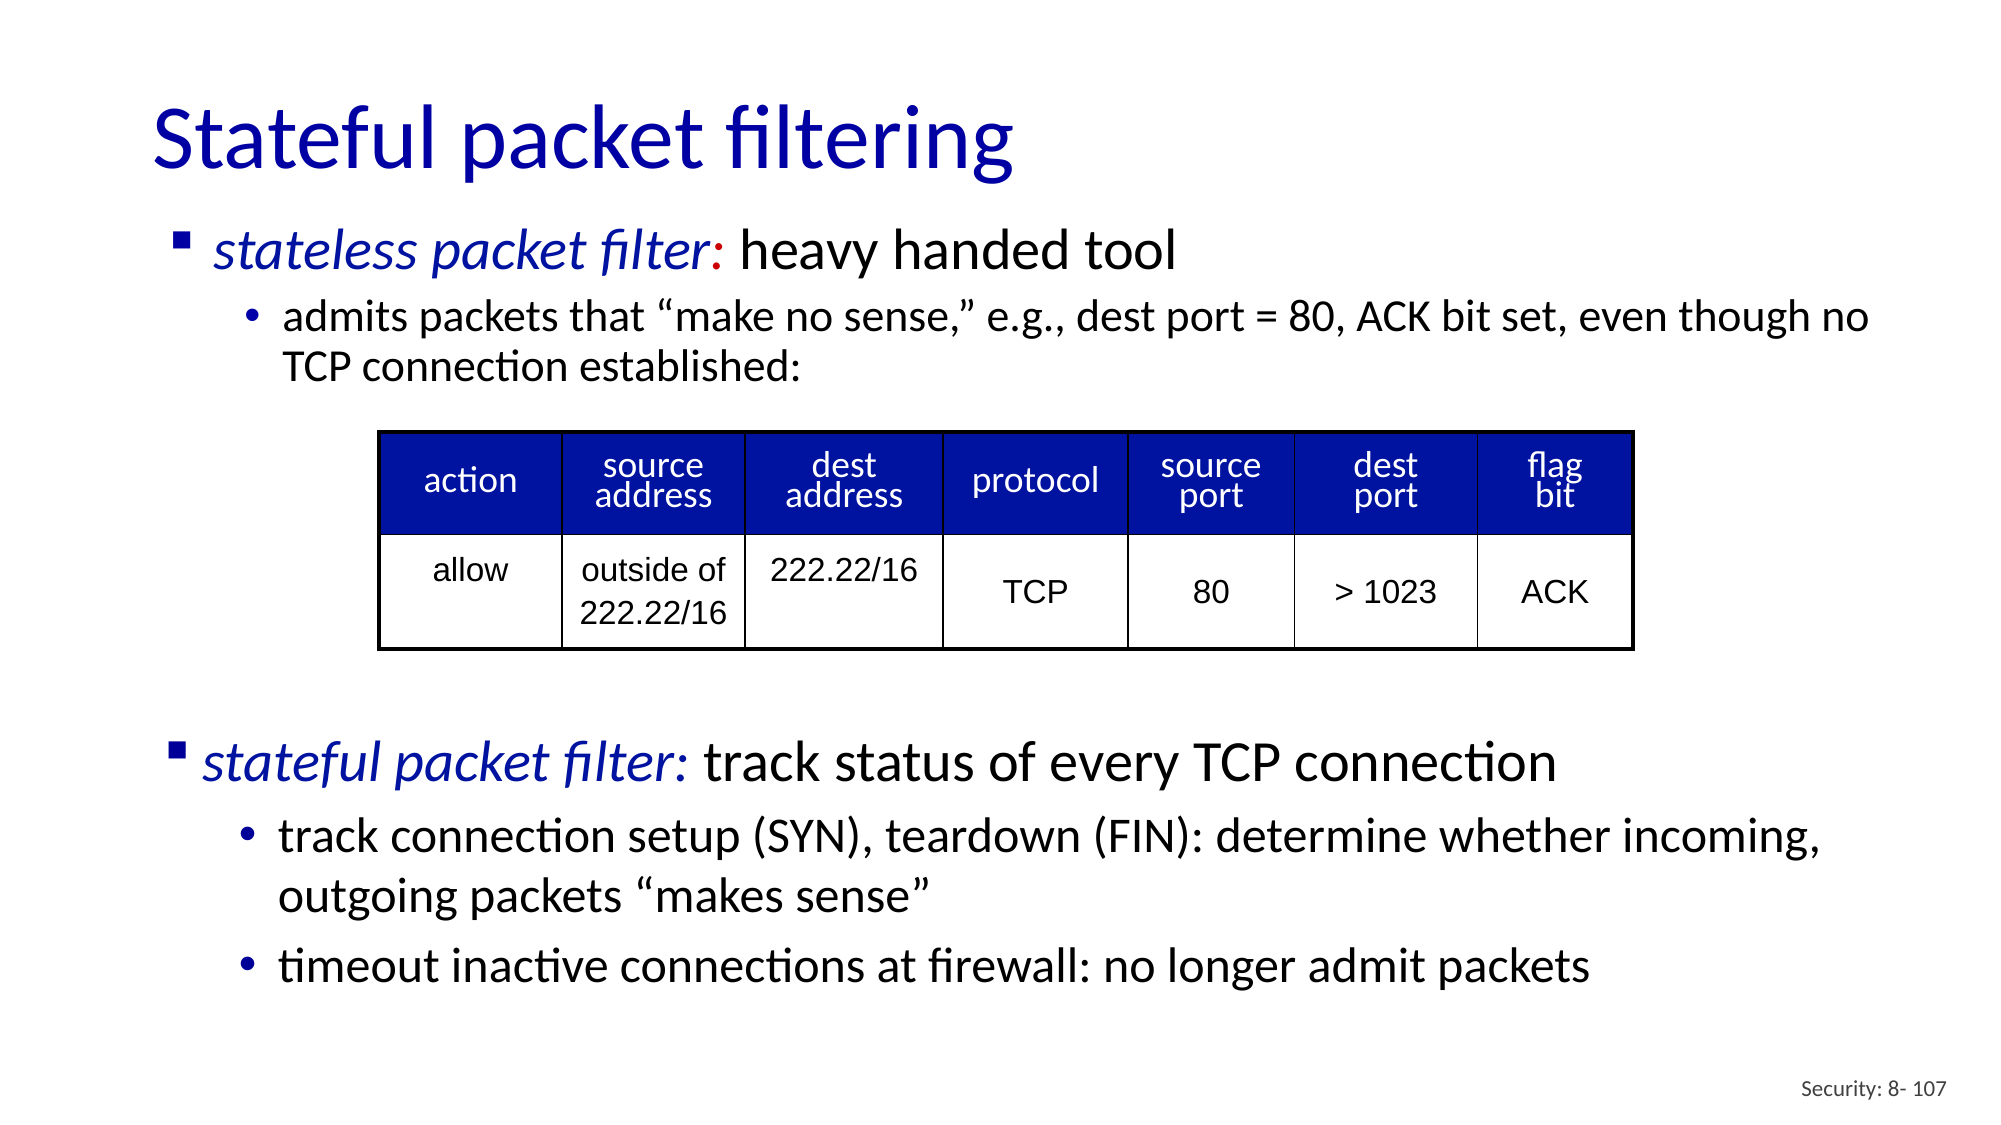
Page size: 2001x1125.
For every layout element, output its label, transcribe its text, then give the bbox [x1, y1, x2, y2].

text_box Stateful packet filtering [137, 65, 1863, 213]
table_cell 222.22/16 [746, 535, 942, 647]
table_header flag bit [1478, 434, 1631, 534]
table_cell ACK [1478, 535, 1631, 647]
table_cell TCP [944, 535, 1127, 647]
table_cell outside of 222.22/16 [563, 535, 744, 647]
table_header dest address [746, 434, 942, 534]
table_cell allow [381, 535, 561, 647]
table_header action [381, 434, 561, 534]
table_cell > 1023 [1295, 535, 1477, 647]
table_header source address [563, 434, 744, 534]
table_header protocol [944, 434, 1127, 534]
table_cell 80 [1129, 535, 1294, 647]
table_header dest port [1295, 434, 1477, 534]
slide_number Security: 8- 107 [1512, 1056, 1963, 1117]
table_header source port [1129, 434, 1294, 534]
text_box stateful packet filter: track status of every TCP connection track connection setup (SYN), teardown (FIN): determine whether incoming, outgoing packets “makes sense” timeout inactive connections at firewall: no longer admit packets [149, 715, 1908, 987]
text_box stateless packet filter: heavy handed tool admits packets that “make no sense,” e.g., dest port = 80, ACK bit set, even though no TCP connection established: [153, 211, 1930, 966]
